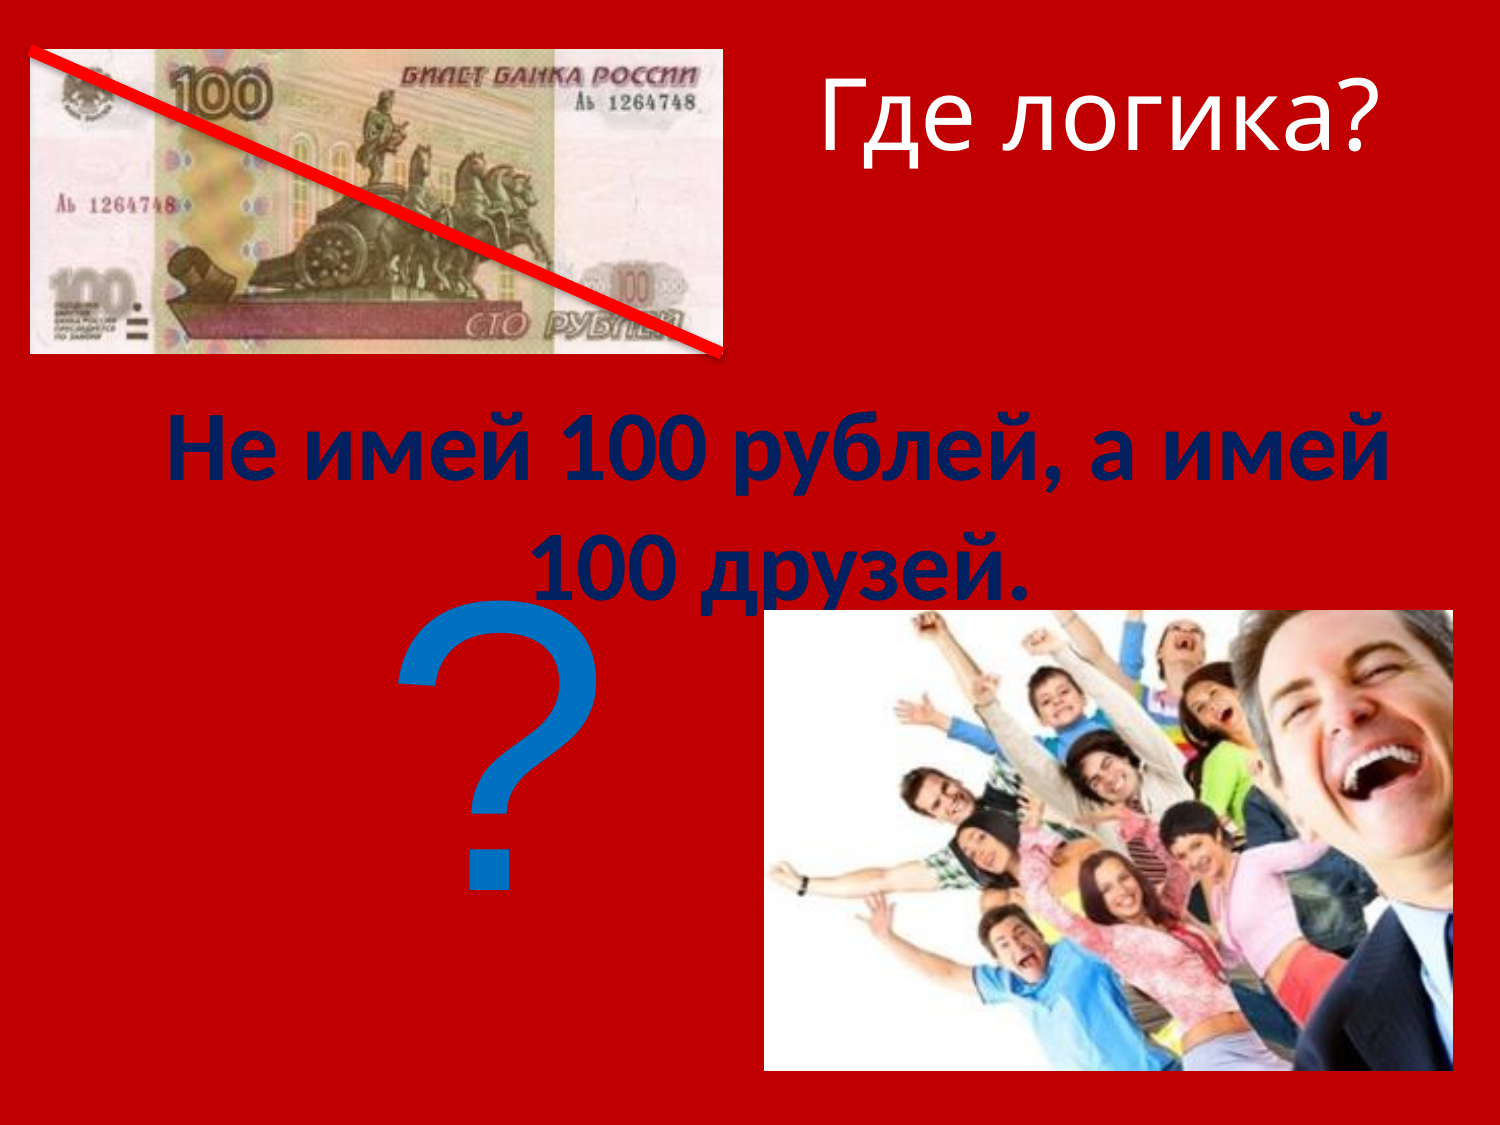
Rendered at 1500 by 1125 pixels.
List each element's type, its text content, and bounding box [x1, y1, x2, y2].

text_box ? [278, 629, 716, 981]
text_box Где логика? [801, 42, 1397, 178]
text_box Не имей 100 рублей, а имей 100 друзей. [100, 373, 1460, 629]
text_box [29, 49, 723, 354]
picture [764, 610, 1454, 1071]
